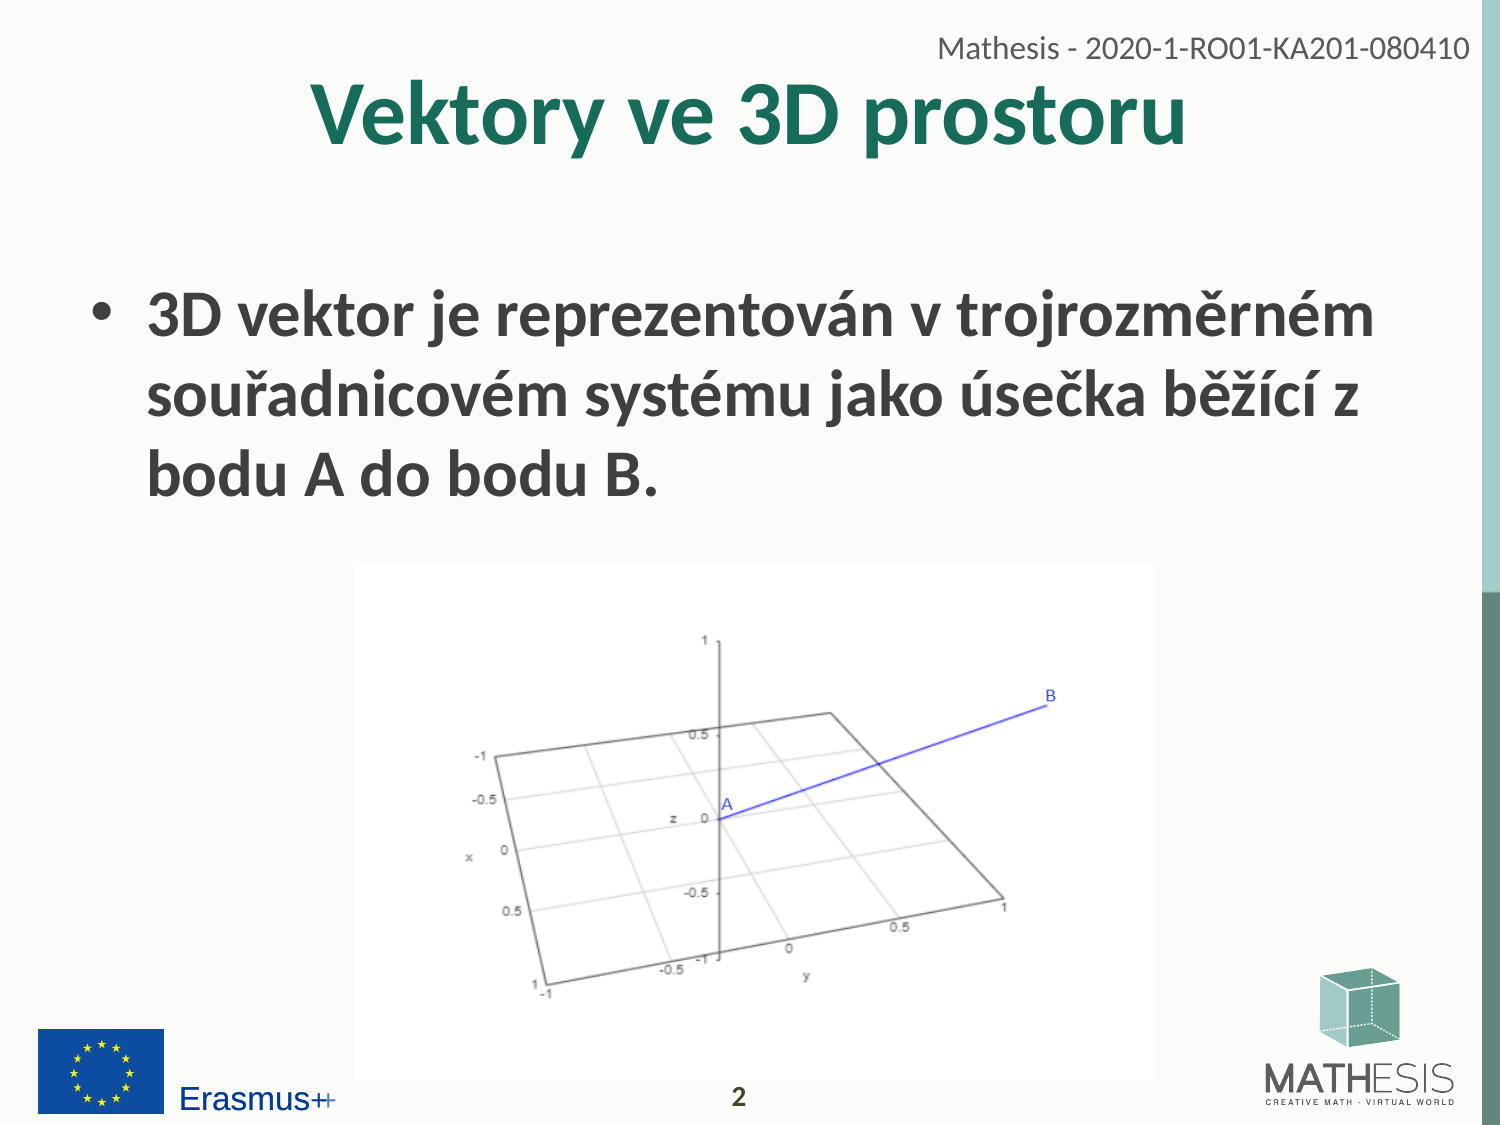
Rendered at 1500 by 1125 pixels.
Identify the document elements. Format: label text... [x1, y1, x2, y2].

picture [353, 562, 1154, 1081]
list 3D vektor je reprezentován v trojrozměrném souřadnicovém systému jako úsečka běžící z bodu A do bodu B. [75, 262, 1425, 1005]
title Vektory ve 3D prostoru [75, 45, 1425, 233]
picture [38, 1029, 164, 1114]
